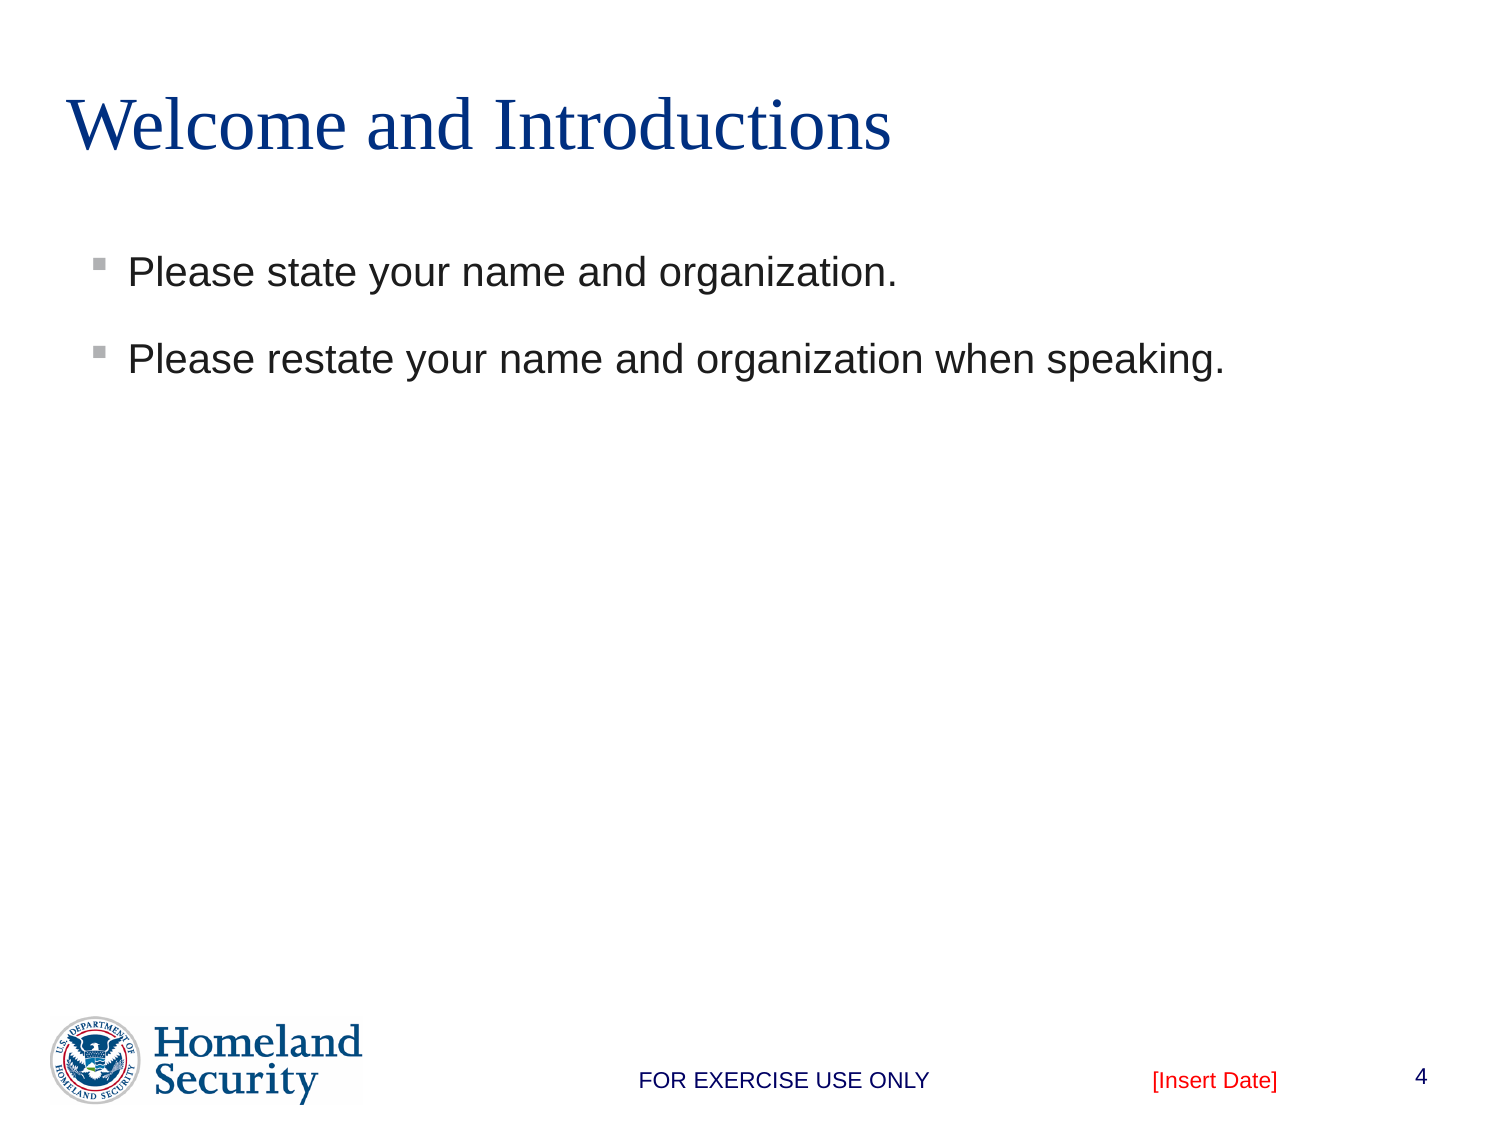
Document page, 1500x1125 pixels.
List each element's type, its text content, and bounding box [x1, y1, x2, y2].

title Welcome and Introductions [51, 0, 1278, 173]
slide_number 4 [1399, 1053, 1476, 1097]
picture [50, 1016, 363, 1105]
list Please state your name and organization. Please restate your name and organization when speaking. [75, 224, 1425, 968]
